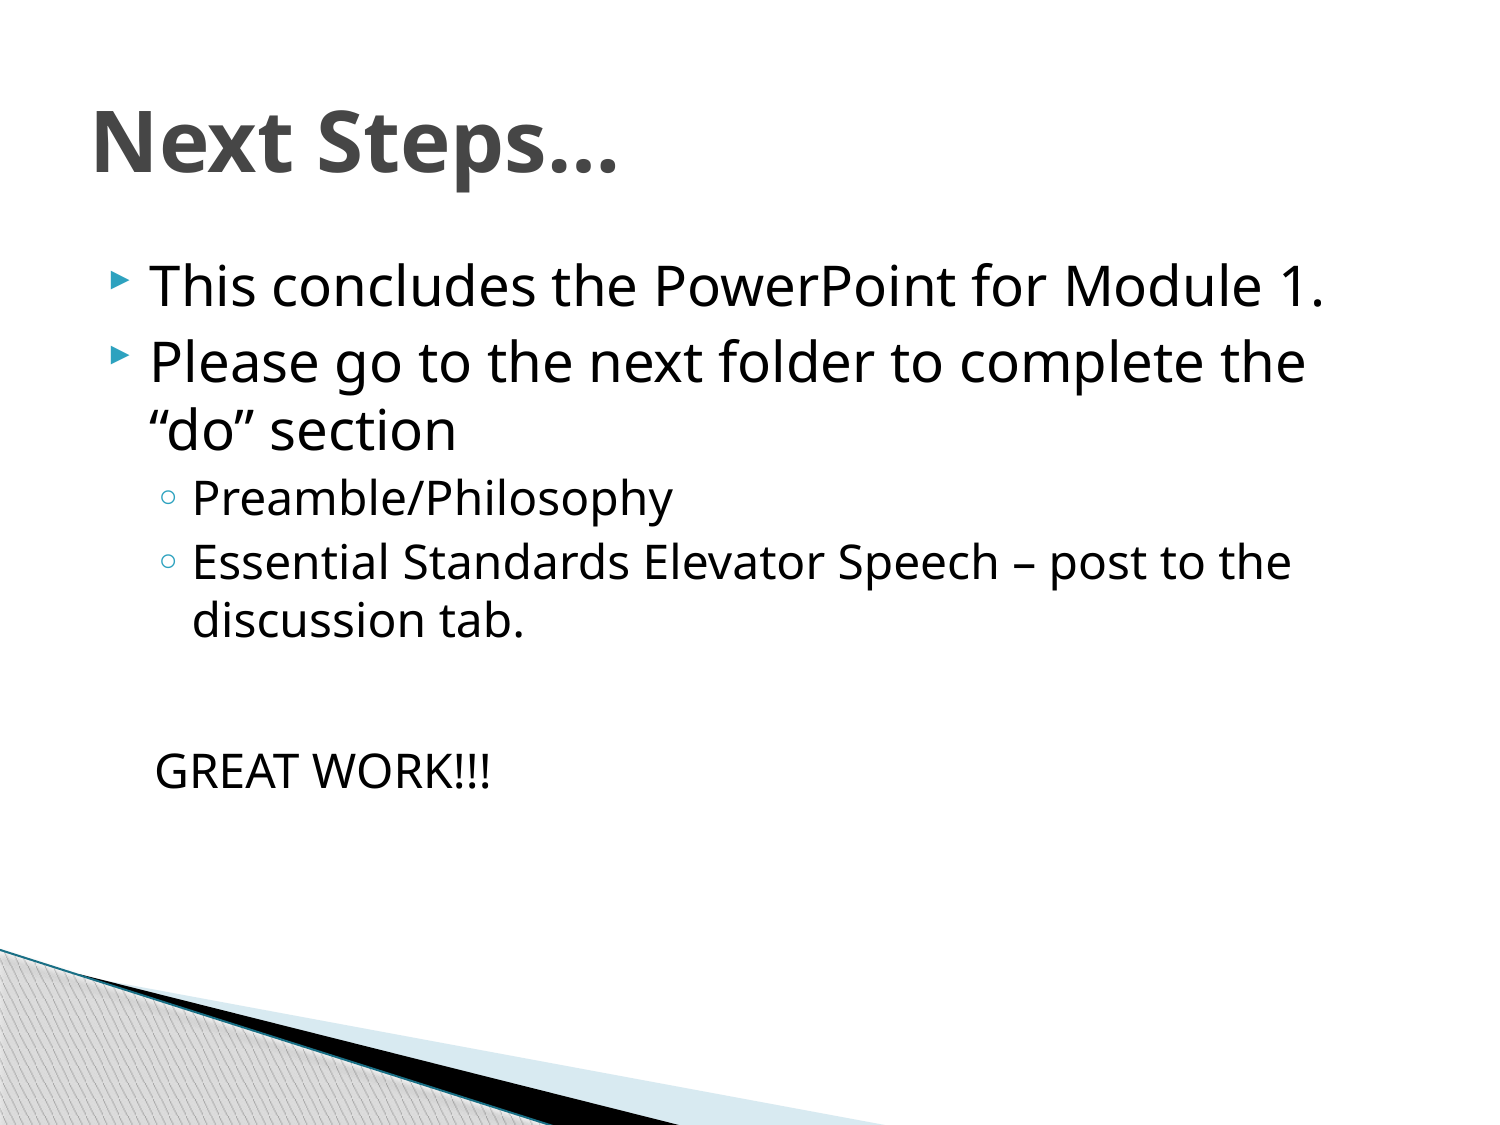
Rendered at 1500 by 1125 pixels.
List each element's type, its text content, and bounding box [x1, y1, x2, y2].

title Next Steps… [75, 45, 1425, 233]
list This concludes the PowerPoint for Module 1. Please go to the next folder to complete the “do” section Preamble/Philosophy Essential Standards Elevator Speech – post to the discussion tab. GREAT WORK!!! [75, 243, 1425, 986]
